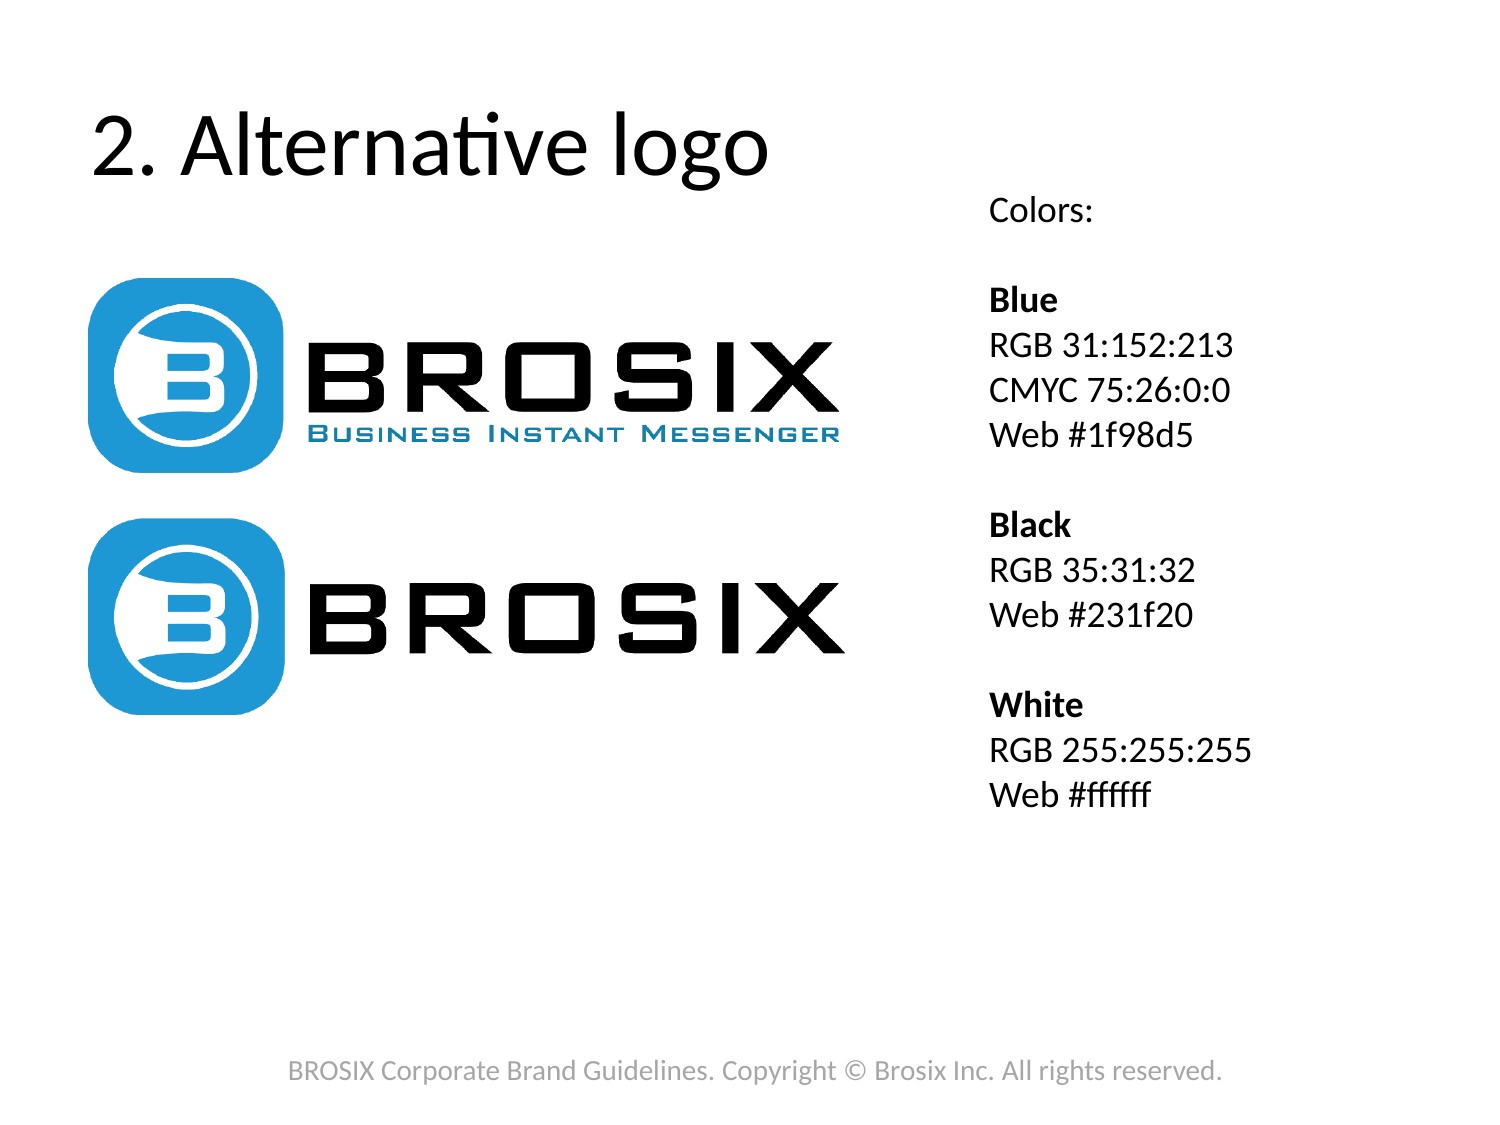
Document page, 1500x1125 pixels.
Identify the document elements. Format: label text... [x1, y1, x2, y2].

text_box Colors: Blue RGB 31:152:213 CMYC 75:26:0:0 Web #1f98d5 Black RGB 35:31:32 Web #231f20 White RGB 255:255:255 Web #ffffff [974, 177, 1447, 823]
title 2. Alternative logo [75, 45, 1425, 233]
picture [88, 518, 845, 716]
text_box BROSIX Corporate Brand Guidelines. Copyright © Brosix Inc. All rights reserved. [41, 1043, 1471, 1094]
picture [88, 278, 839, 474]
